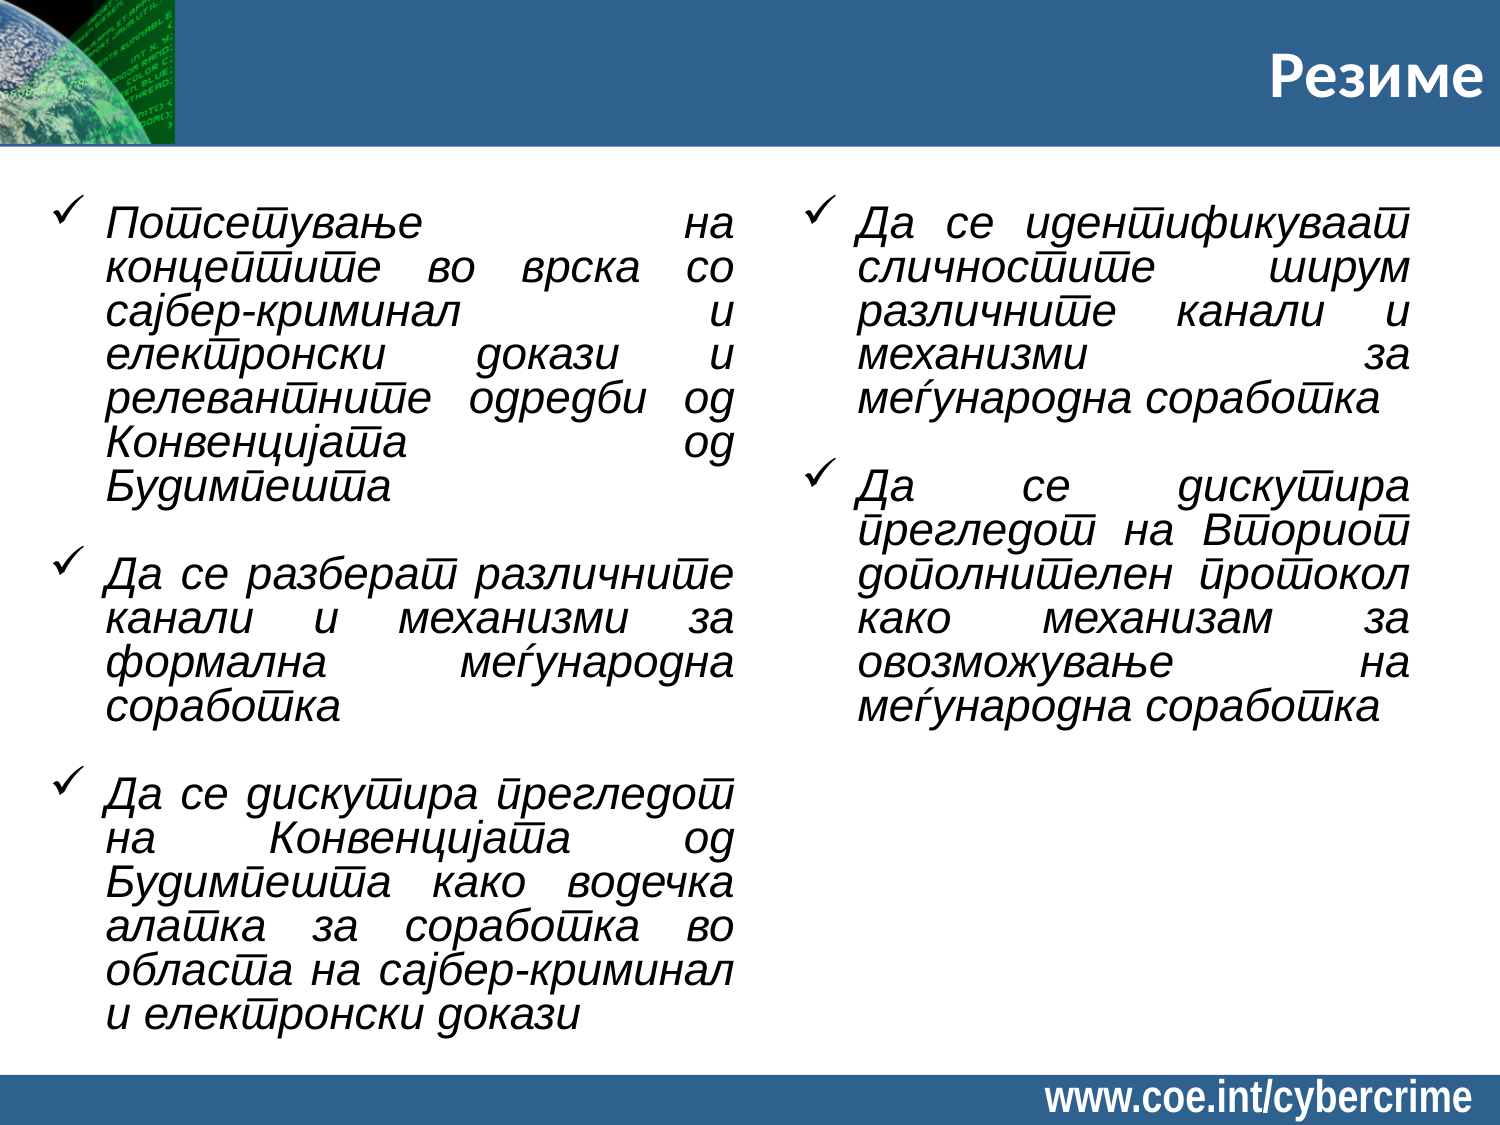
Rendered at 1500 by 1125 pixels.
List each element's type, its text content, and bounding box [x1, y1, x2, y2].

text_box Резиме [177, 0, 1500, 149]
text_box www.coe.int/cybercrime [1030, 1059, 1500, 1125]
text_box Потсетување на концептите во врска со сајбер-криминал и електронски докази и релевантните одредби од Конвенцијата од Будимпешта Да се разберат различните канали и механизми за формална меѓународна соработка Да се дискутира прегледот на Конвенцијата од Будимпешта како водечка алатка за соработка во областа на сајбер-криминал и електронски докази [34, 195, 750, 1046]
picture [0, 0, 175, 144]
text_box Да се идентификуваат сличностите ширум различните канали и механизми за меѓународна соработка Да се дискутира прегледот на Вториот дополнителен протокол како механизам за овозможување на меѓународна соработка [786, 195, 1426, 738]
text_box [0, 1073, 1030, 1125]
